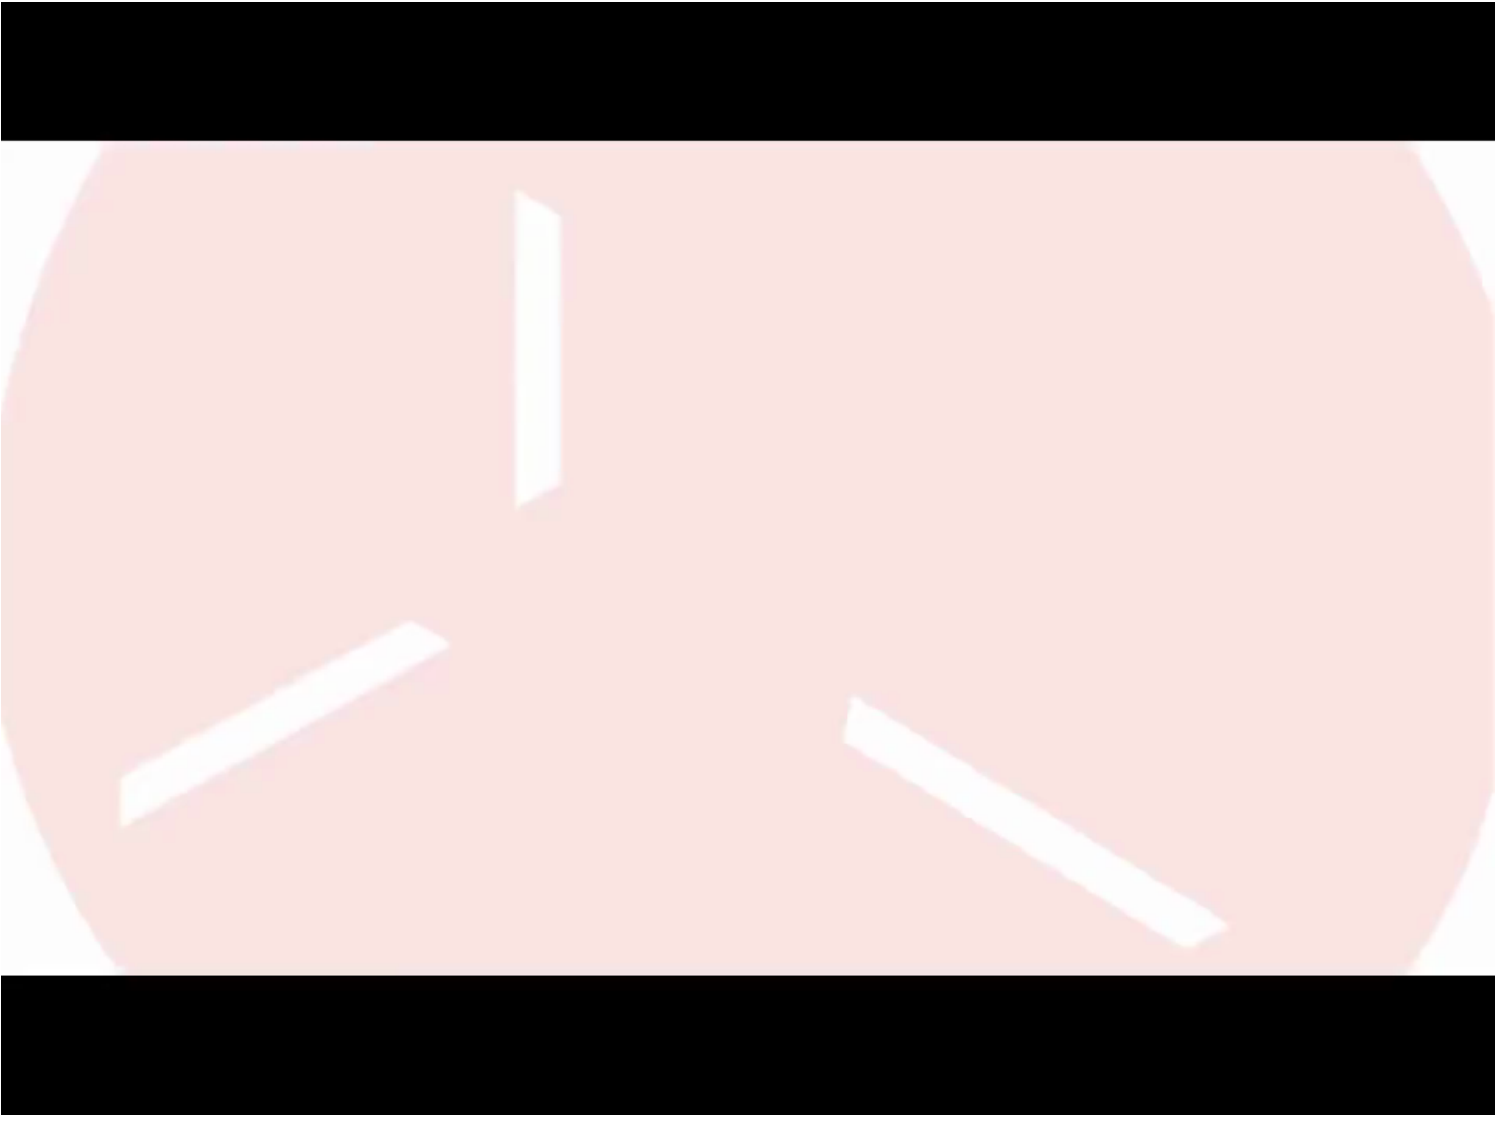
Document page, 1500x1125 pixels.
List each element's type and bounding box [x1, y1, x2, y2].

list [0, 1, 1496, 1116]
